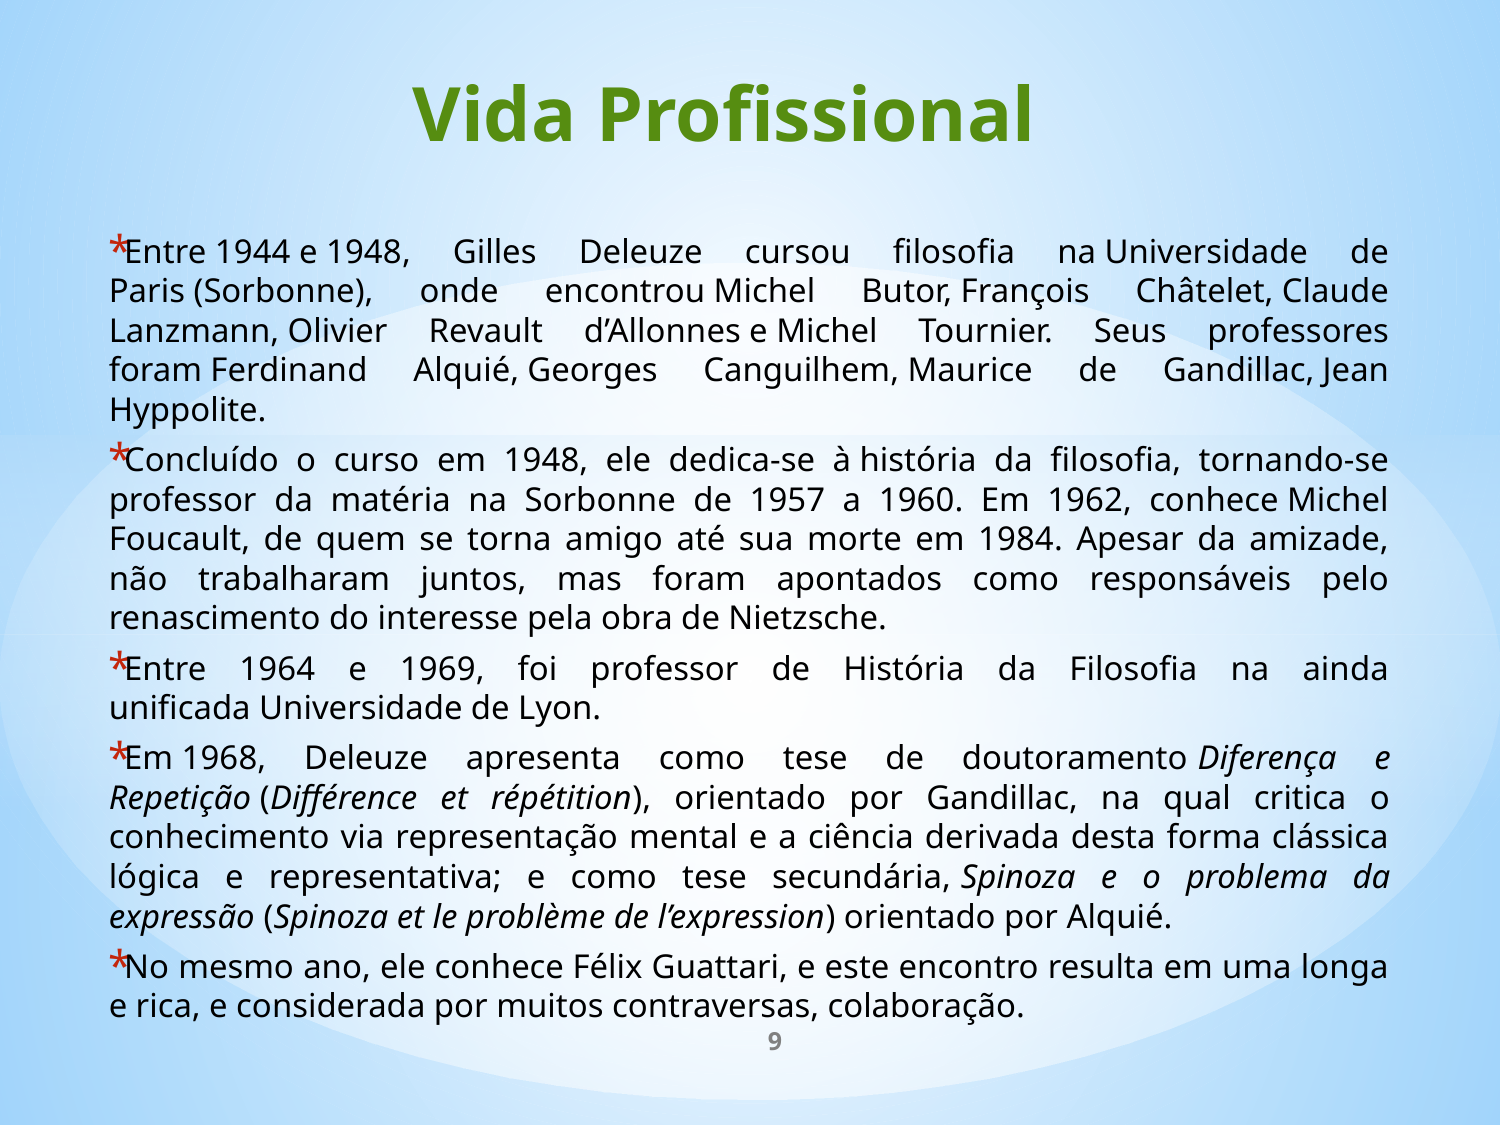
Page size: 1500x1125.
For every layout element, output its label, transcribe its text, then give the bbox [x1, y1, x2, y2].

slide_number 9 [624, 1012, 925, 1073]
title Vida Profissional [140, 58, 1278, 211]
subtitle Entre 1944 e 1948, Gilles Deleuze cursou filosofia na Universidade de Paris (Sorbonne), onde encontrou Michel Butor, François Châtelet, Claude Lanzmann, Olivier Revault d’Allonnes e Michel Tournier. Seus professores foram Ferdinand Alquié, Georges Canguilhem, Maurice de Gandillac, Jean Hyppolite. Concluído o curso em 1948, ele dedica-se à história da filosofia, tornando-se professor da matéria na Sorbonne de 1957 a 1960. Em 1962, conhece Michel Foucault, de quem se torna amigo até sua morte em 1984. Apesar da amizade, não trabalharam juntos, mas foram apontados como responsáveis pelo renascimento do interesse pela obra de Nietzsche. Entre 1964 e 1969, foi professor de História da Filosofia na ainda unificada Universidade de Lyon. Em 1968, Deleuze apresenta como tese de doutoramento Diferença e Repetição (Différence et répétition), orientado por Gandillac, na qual critica o conhecimento via representação mental e a ciência derivada desta forma clássica lógica e representativa; e como tese secundária, Spinoza e o problema da expressão (Spinoza et le problème de l’expression) orientado por Alquié. No mesmo ano, ele conhece Félix Guattari, e este encontro resulta em uma longa e rica, e considerada por muitos contraversas, colaboração. [93, 222, 1407, 1043]
